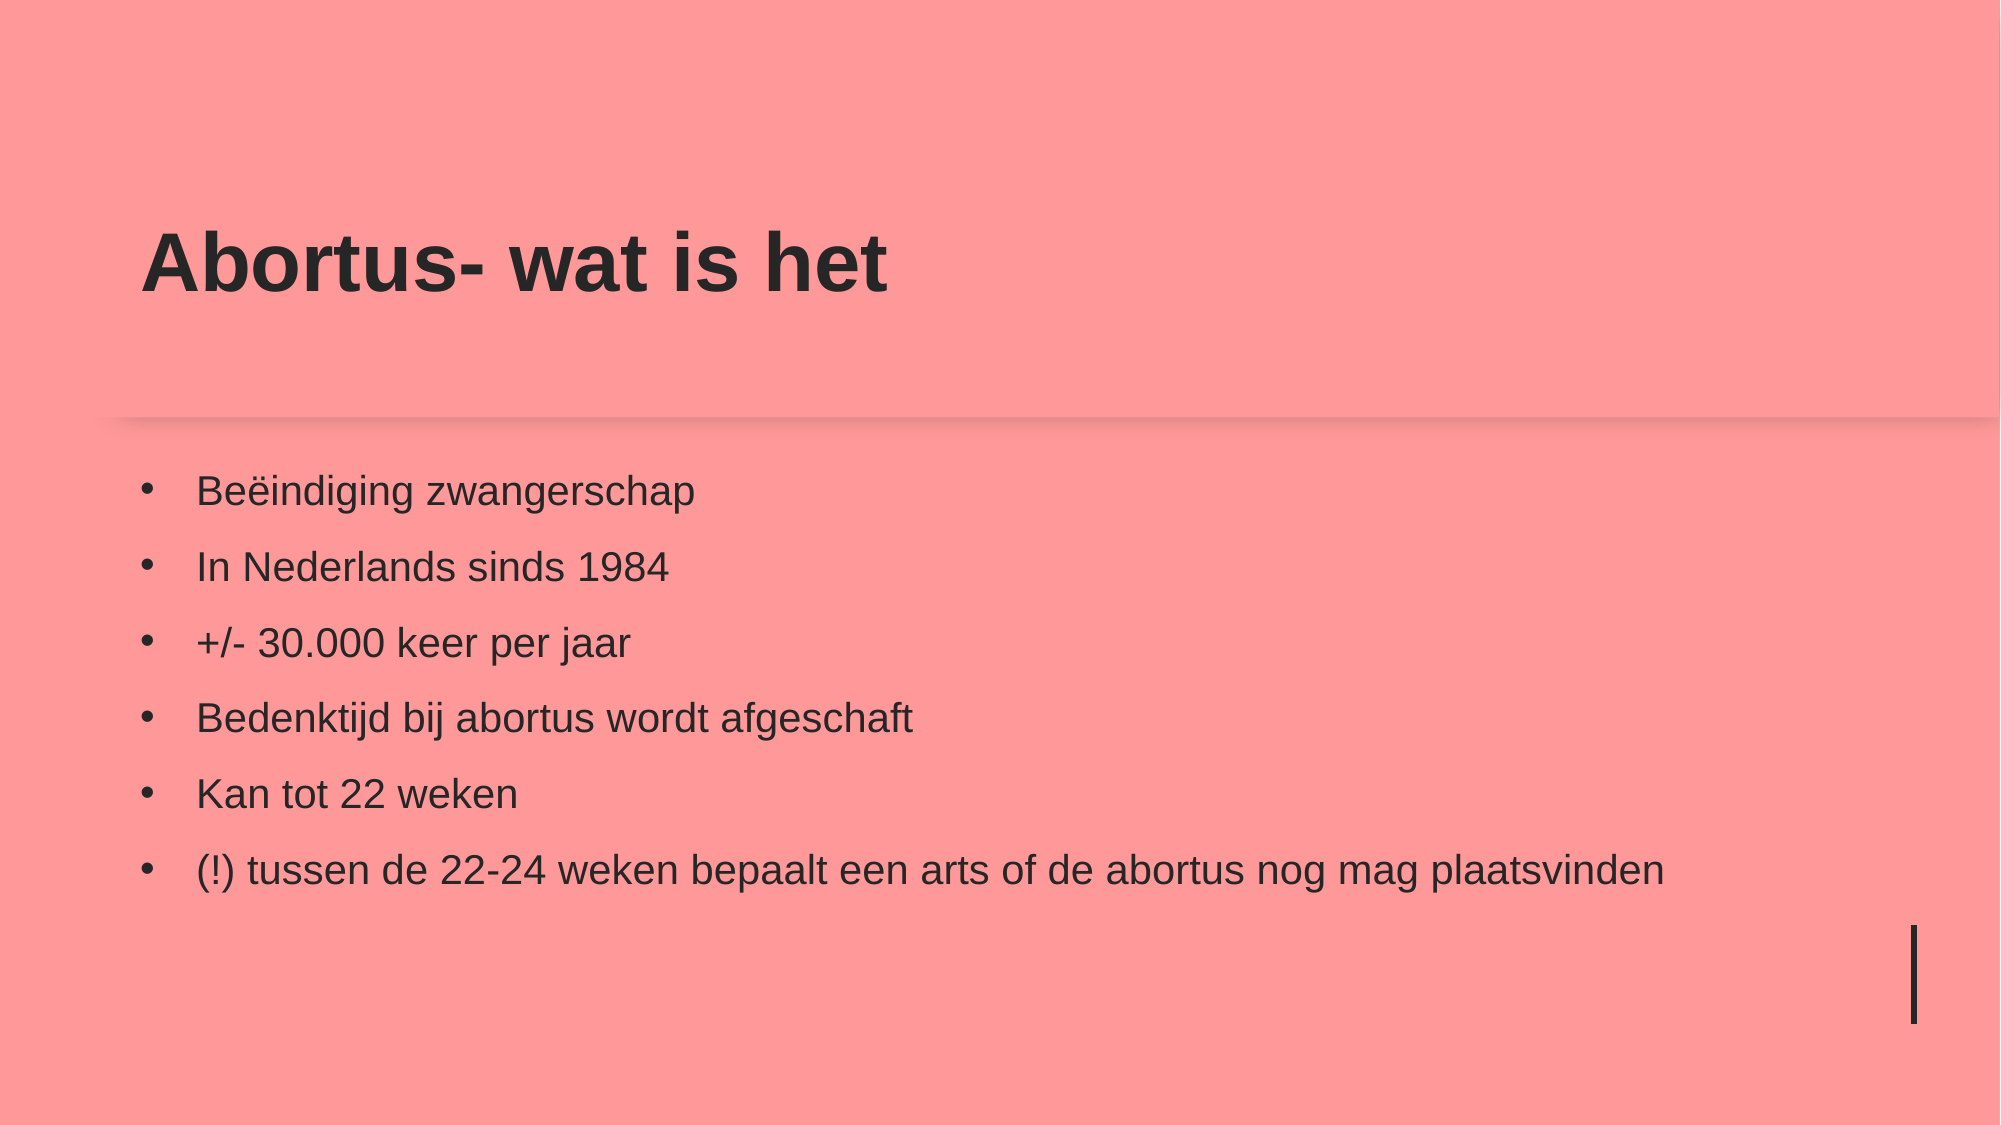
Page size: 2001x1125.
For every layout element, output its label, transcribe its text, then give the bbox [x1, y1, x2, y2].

title Abortus- wat is het [124, 140, 1828, 376]
list Beëindiging zwangerschap In Nederlands sinds 1984 +/- 30.000 keer per jaar Bedenktijd bij abortus wordt afgeschaft Kan tot 22 weken (!) tussen de 22-24 weken bepaalt een arts of de abortus nog mag plaatsvinden [124, 451, 1828, 987]
